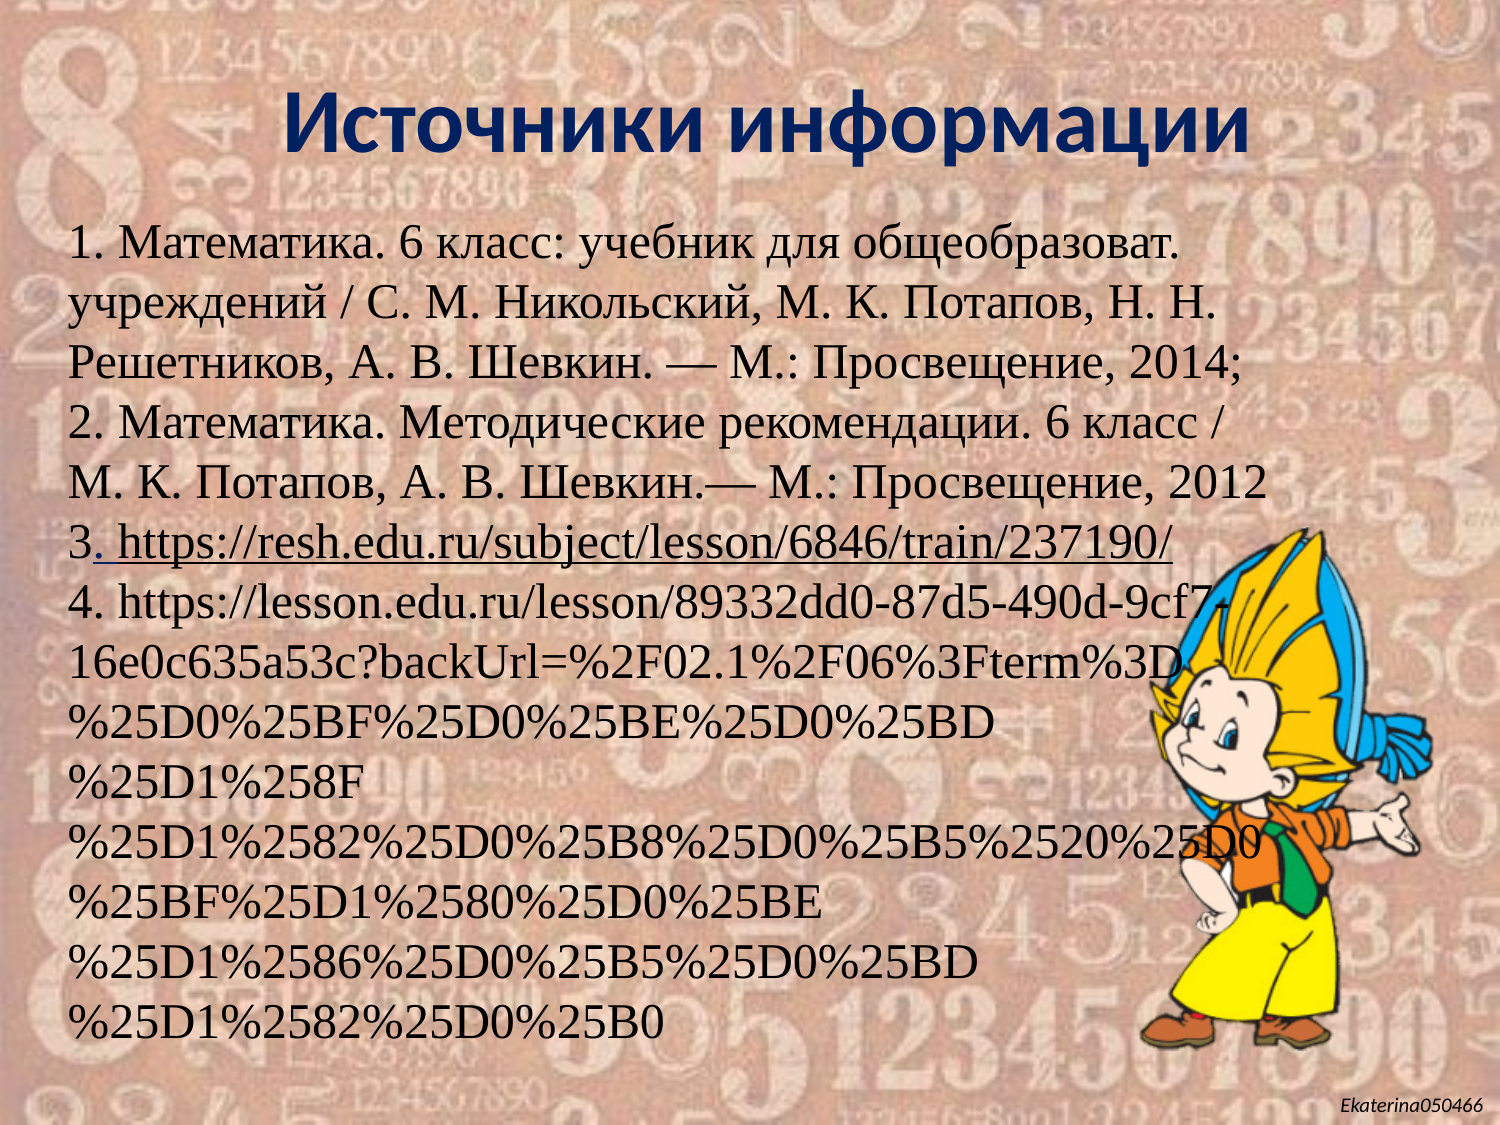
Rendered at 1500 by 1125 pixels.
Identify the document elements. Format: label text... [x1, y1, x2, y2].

text_box 1. Математика. 6 класс: учебник для общеобразоват. учреждений / С. М. Никольский, М. К. Потапов, Н. Н. Решетников, А. В. Шевкин. — М.: Просвещение, 2014; 2. Математика. Методические рекомендации. 6 класс / М. К. Потапов, А. В. Шевкин.— М.: Просвещение, 2012 3. https://resh.edu.ru/subject/lesson/6846/train/237190/ 4. https://lesson.edu.ru/lesson/89332dd0-87d5-490d-9cf7-16e0c635a53c?backUrl=%2F02.1%2F06%3Fterm%3D%25D0%25BF%25D0%25BE%25D0%25BD%25D1%258F%25D1%2582%25D0%25B8%25D0%25B5%2520%25D0%25BF%25D1%2580%25D0%25BE%25D1%2586%25D0%25B5%25D0%25BD%25D1%2582%25D0%25B0 [53, 201, 1306, 1056]
text_box Источники информации [253, 30, 1282, 201]
picture [1306, 527, 1436, 1051]
